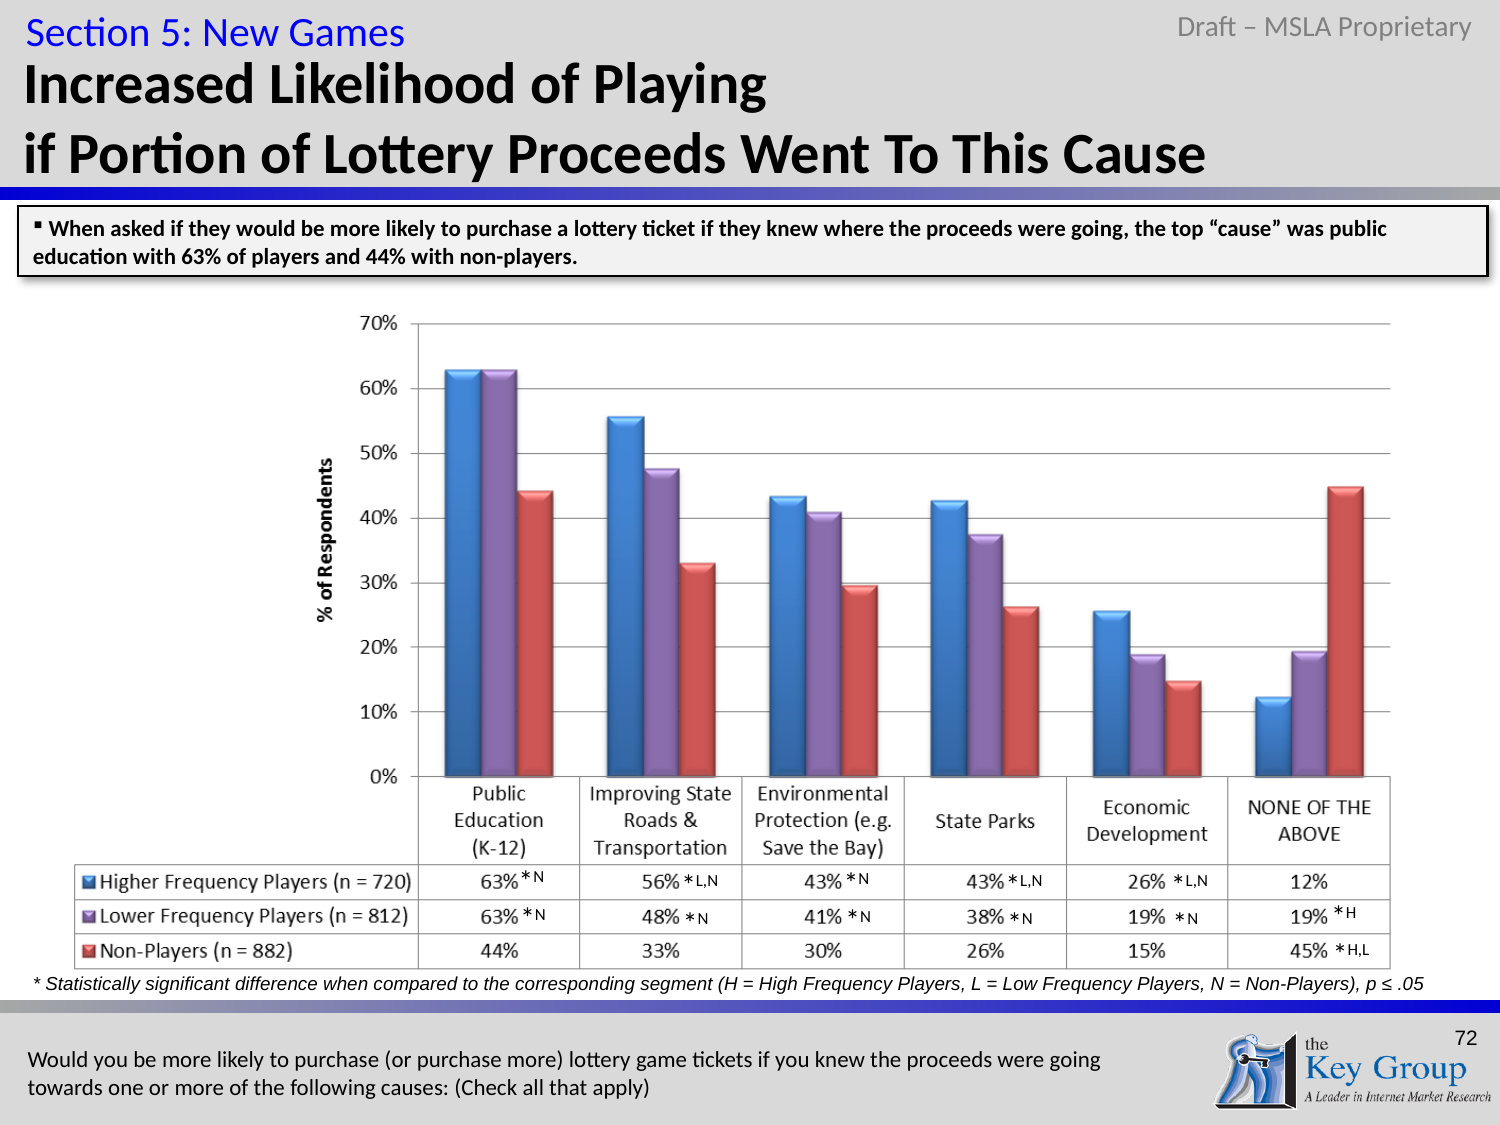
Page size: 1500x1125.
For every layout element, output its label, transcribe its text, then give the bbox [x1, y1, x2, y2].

text_box * Statistically significant difference when compared to the corresponding segment (H = High Frequency Players, L = Low Frequency Players, N = Non-Players), p ≤ .05 [0, 964, 1438, 1025]
text_box Draft – MSLA Proprietary [1162, 0, 1500, 50]
picture [1212, 1017, 1500, 1111]
list Section 5: New Games [10, 0, 1162, 37]
table_cell 47% [920, 188, 925, 200]
picture [37, 299, 1414, 980]
list Would you be more likely to purchase (or purchase more) lottery game tickets if you knew the proceeds were going towards one or more of the following causes: (Check all that apply) [12, 1037, 1188, 1086]
text_box When asked if they would be more likely to purchase a lottery ticket if they knew where the proceeds were going, the top “cause” was public education with 63% of players and 44% with non-players. [18, 206, 1488, 277]
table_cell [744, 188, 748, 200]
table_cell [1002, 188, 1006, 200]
list Increased Likelihood of Playing if Portion of Lottery Proceeds Went To This Cause [8, 37, 1500, 125]
